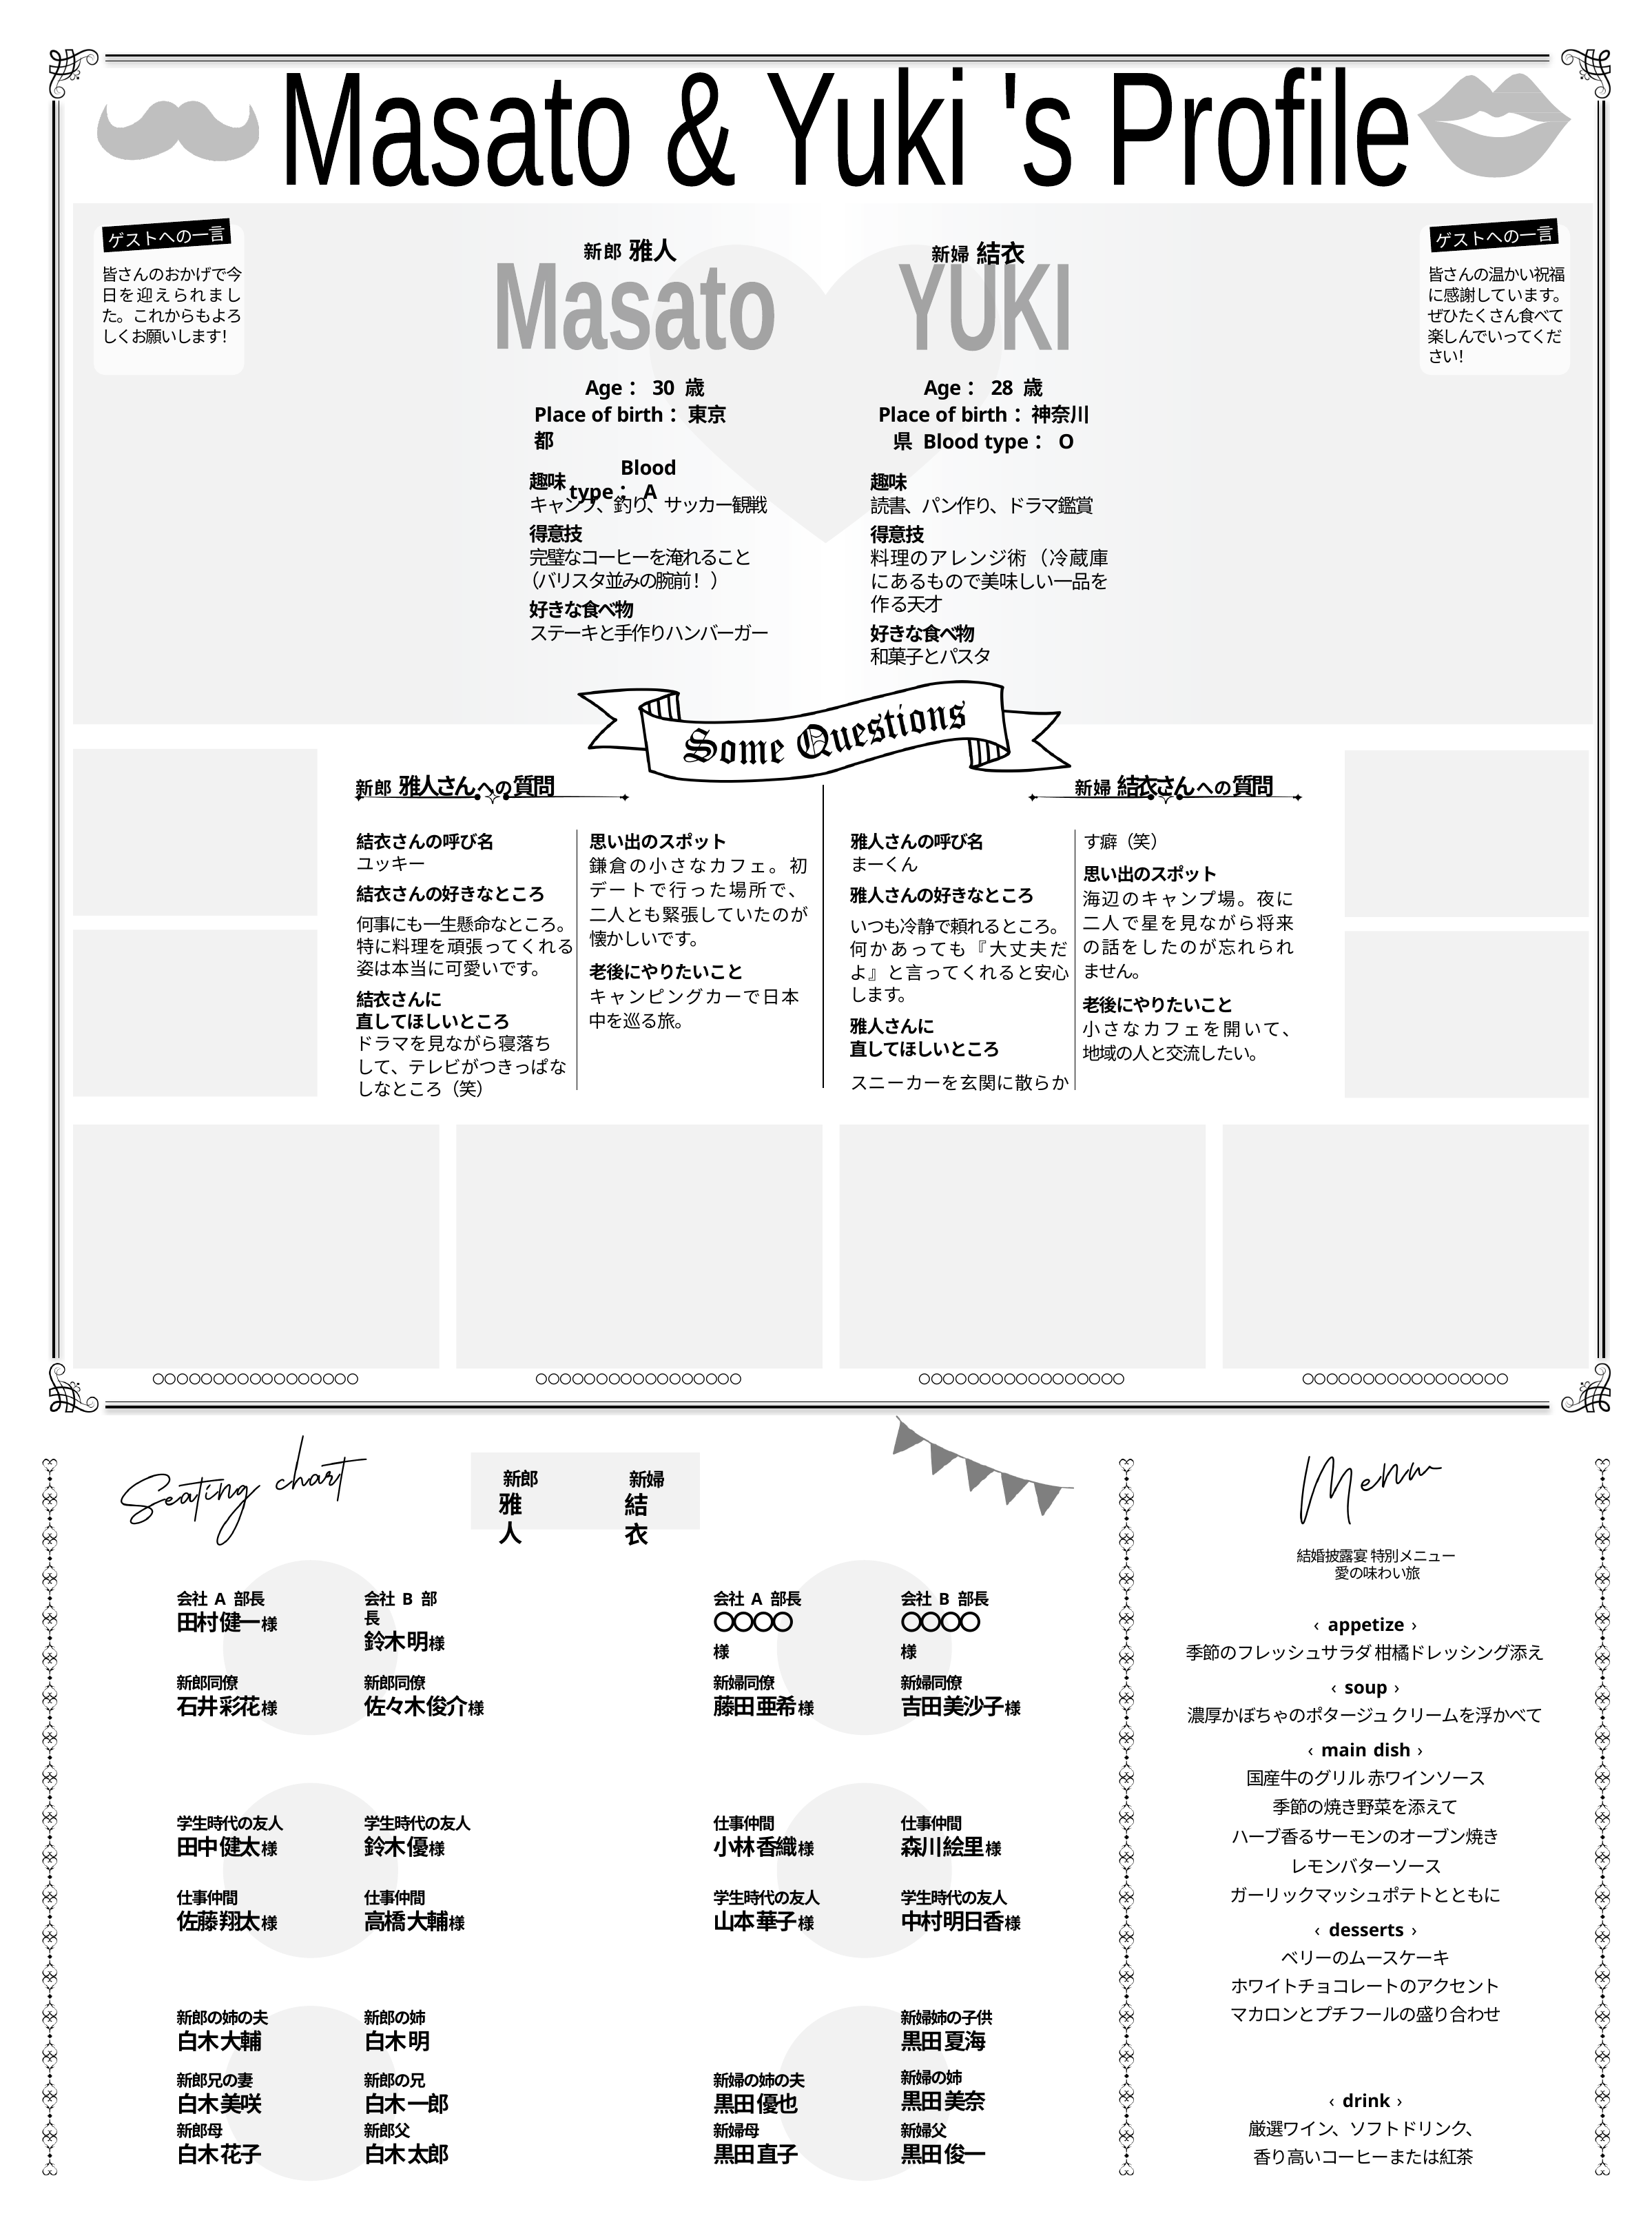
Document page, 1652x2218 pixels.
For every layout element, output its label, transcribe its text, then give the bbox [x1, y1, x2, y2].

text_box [776, 1559, 952, 2181]
picture [42, 1459, 57, 2175]
text_box 学生時代の友人 田中 健太様 [175, 1811, 219, 1860]
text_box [223, 1559, 399, 2181]
picture [120, 1435, 367, 1546]
text_box 新郎同僚 佐々木 俊介様 [402, 1671, 487, 1719]
text_box 学生時代の友人 山本 華子様 [712, 1886, 773, 1934]
text_box 仕事仲間 高橋 大輔様 [402, 1886, 467, 1934]
text_box 仕事仲間 森川 絵里様 [956, 1811, 1004, 1860]
text_box 新郎同僚 石井 彩花様 [175, 1671, 219, 1719]
text_box 仕事仲間 佐藤 翔太様 [175, 1886, 219, 1934]
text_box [49, 49, 1611, 1413]
text_box [470, 1451, 701, 1531]
text_box 学生時代の友人 鈴木 優様 [402, 1811, 473, 1860]
text_box 会社 A 部長 〇〇〇〇様 [712, 1587, 773, 1661]
text_box 会社 B 部長 〇〇〇〇様 [956, 1587, 998, 1661]
text_box ‹ drink › 厳選ワイン、ソフトドリンク、香り高いコーヒーまたは紅茶 [1247, 2081, 1491, 2168]
text_box 新郎の姉 白木 明 新郎の兄 白木 一郎 新郎父 白木 太郎 [402, 2006, 451, 2167]
text_box 結婚披露宴 特別メニュー愛の味わい旅 [1295, 1543, 1462, 1583]
text_box 新婦同僚 藤田 亜希様 [712, 1671, 773, 1719]
text_box 会社 B 部長 鈴木 明様 [402, 1587, 447, 1655]
text_box 新郎 雅人 [497, 1466, 544, 1548]
text_box 新婦 結衣 [623, 1466, 670, 1549]
text_box 新婦姉の子供 黒田 夏海 新婦の姉 黒田 美奈 新婦父 黒田 俊一 [956, 2006, 994, 2167]
text_box 新婦の姉の夫 黒田 優也 新婦母 黒田 直子 [712, 2068, 773, 2167]
text_box ‹ appetize › 季節のフレッシュサラダ 柑橘ドレッシング添え ‹ soup › 濃厚かぼちゃのポタージュ クリームを浮かべて ‹ main dish › 国産牛のグリル 赤ワインソース季節の焼き野菜を添えて ハーブ香るサーモンのオーブン焼き レモンバターソース ガーリックマッシュポテトとともに ‹ desserts › ベリーのムースケーキ ホワイトチョコレートのアクセント マカロンとプチフールの盛り合わせ [1181, 1604, 1550, 2082]
picture [1299, 1455, 1442, 1525]
text_box 新郎の姉の夫 白木 大輔 新郎兄の妻 白木 美咲 新郎母 白木 花子 [175, 2006, 219, 2167]
text_box 会社 A 部長 田村 健一様 [175, 1587, 219, 1635]
text_box 仕事仲間 小林 香織様 [712, 1811, 773, 1860]
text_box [577, 680, 1071, 783]
picture [1118, 1459, 1134, 2175]
text_box 新婦同僚 吉田 美沙子様 [956, 1671, 1024, 1719]
picture [892, 1415, 1074, 1517]
text_box 学生時代の友人 中村 明日香様 [956, 1886, 1024, 1934]
picture [1594, 1459, 1610, 2175]
